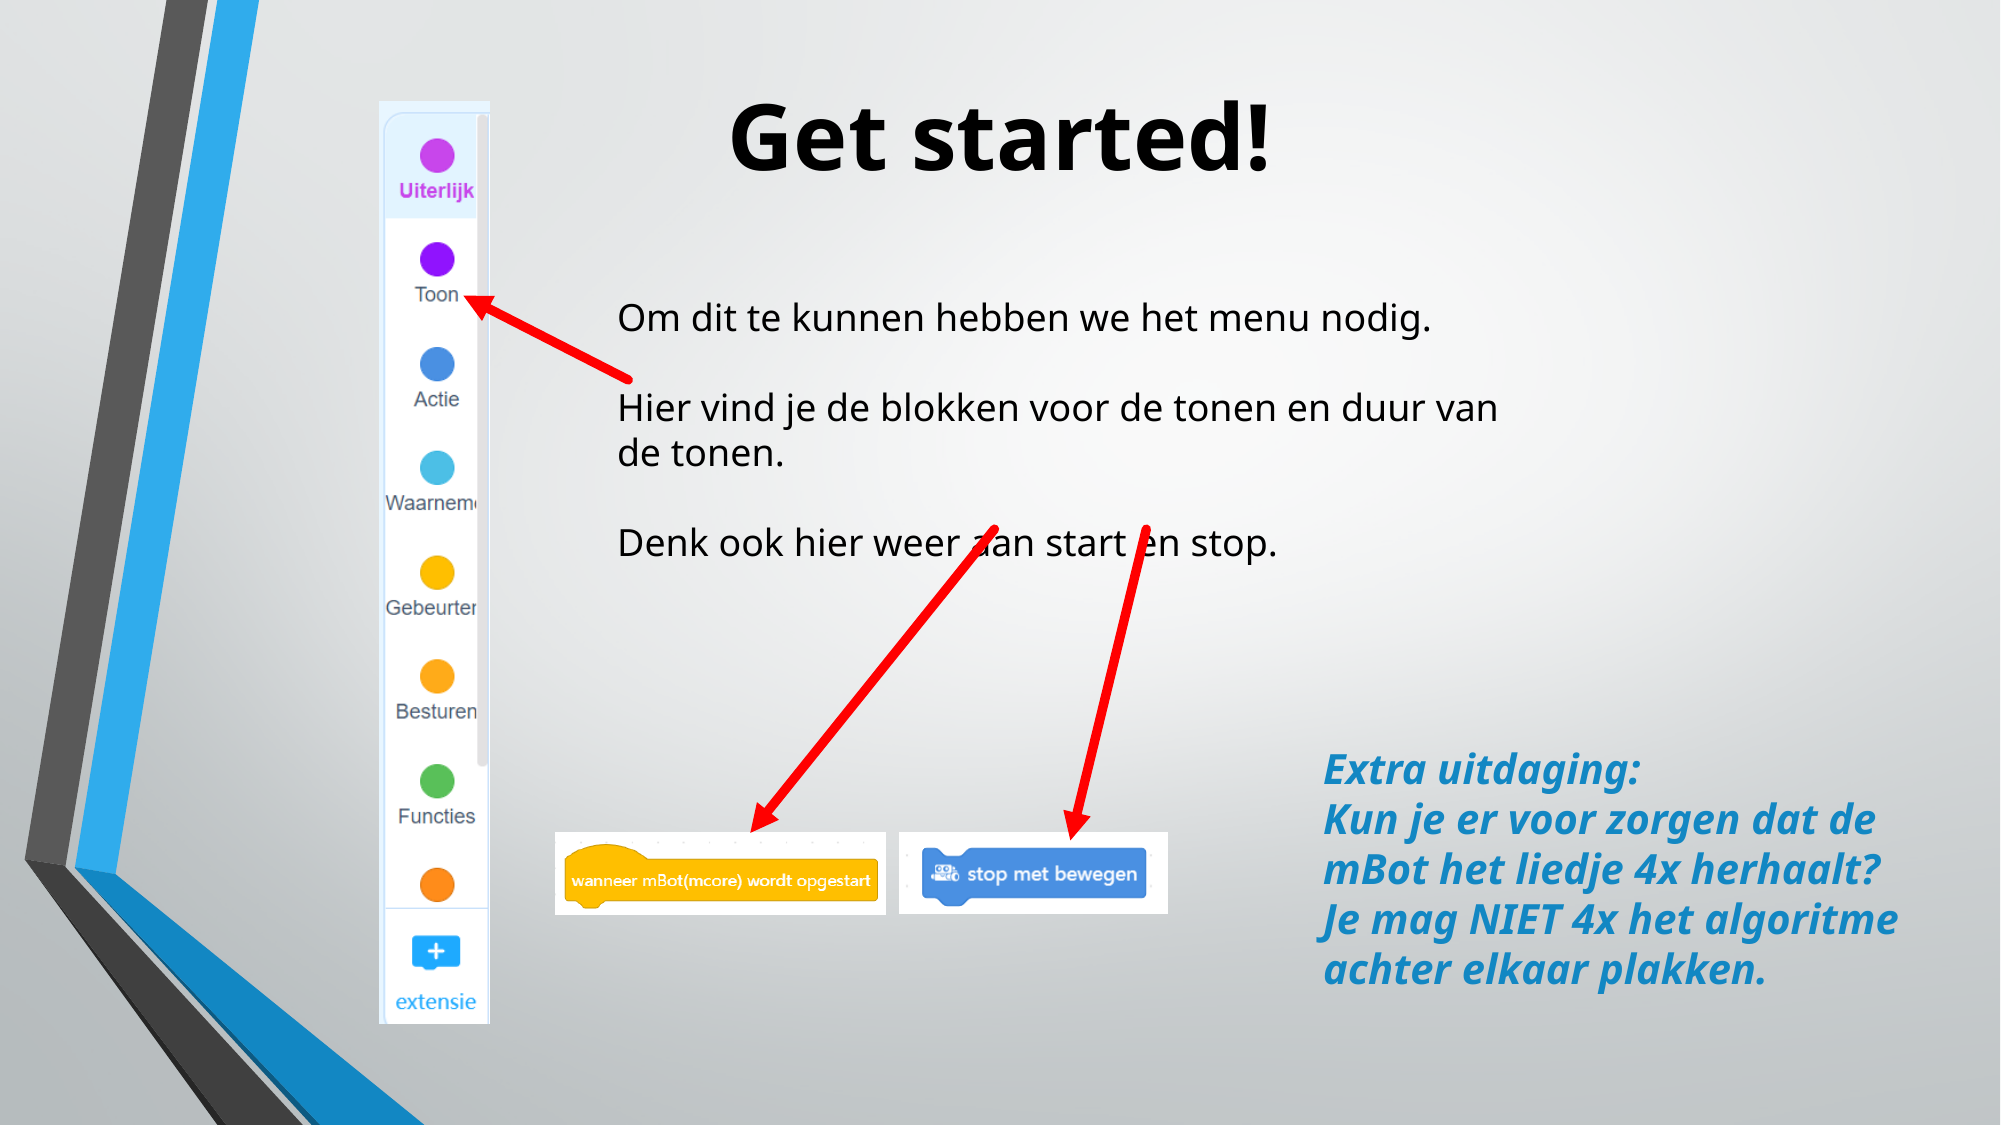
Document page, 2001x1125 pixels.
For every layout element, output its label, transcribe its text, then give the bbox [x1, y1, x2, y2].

picture [379, 101, 490, 1024]
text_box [1070, 528, 1147, 841]
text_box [750, 528, 995, 834]
picture [554, 832, 886, 915]
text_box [463, 295, 629, 381]
picture [899, 832, 1168, 914]
text_box Get started! [628, 71, 1372, 197]
text_box Om dit te kunnen hebben we het menu nodig. Hier vind je de blokken voor de tonen en duur van de tonen. Denk ook hier weer aan start en stop. [602, 286, 1560, 572]
text_box Extra uitdaging: Kun je er voor zorgen dat de mBot het liedje 4x herhaalt? Je mag NIET 4x het algoritme achter elkaar plakken. [1308, 735, 1944, 1000]
